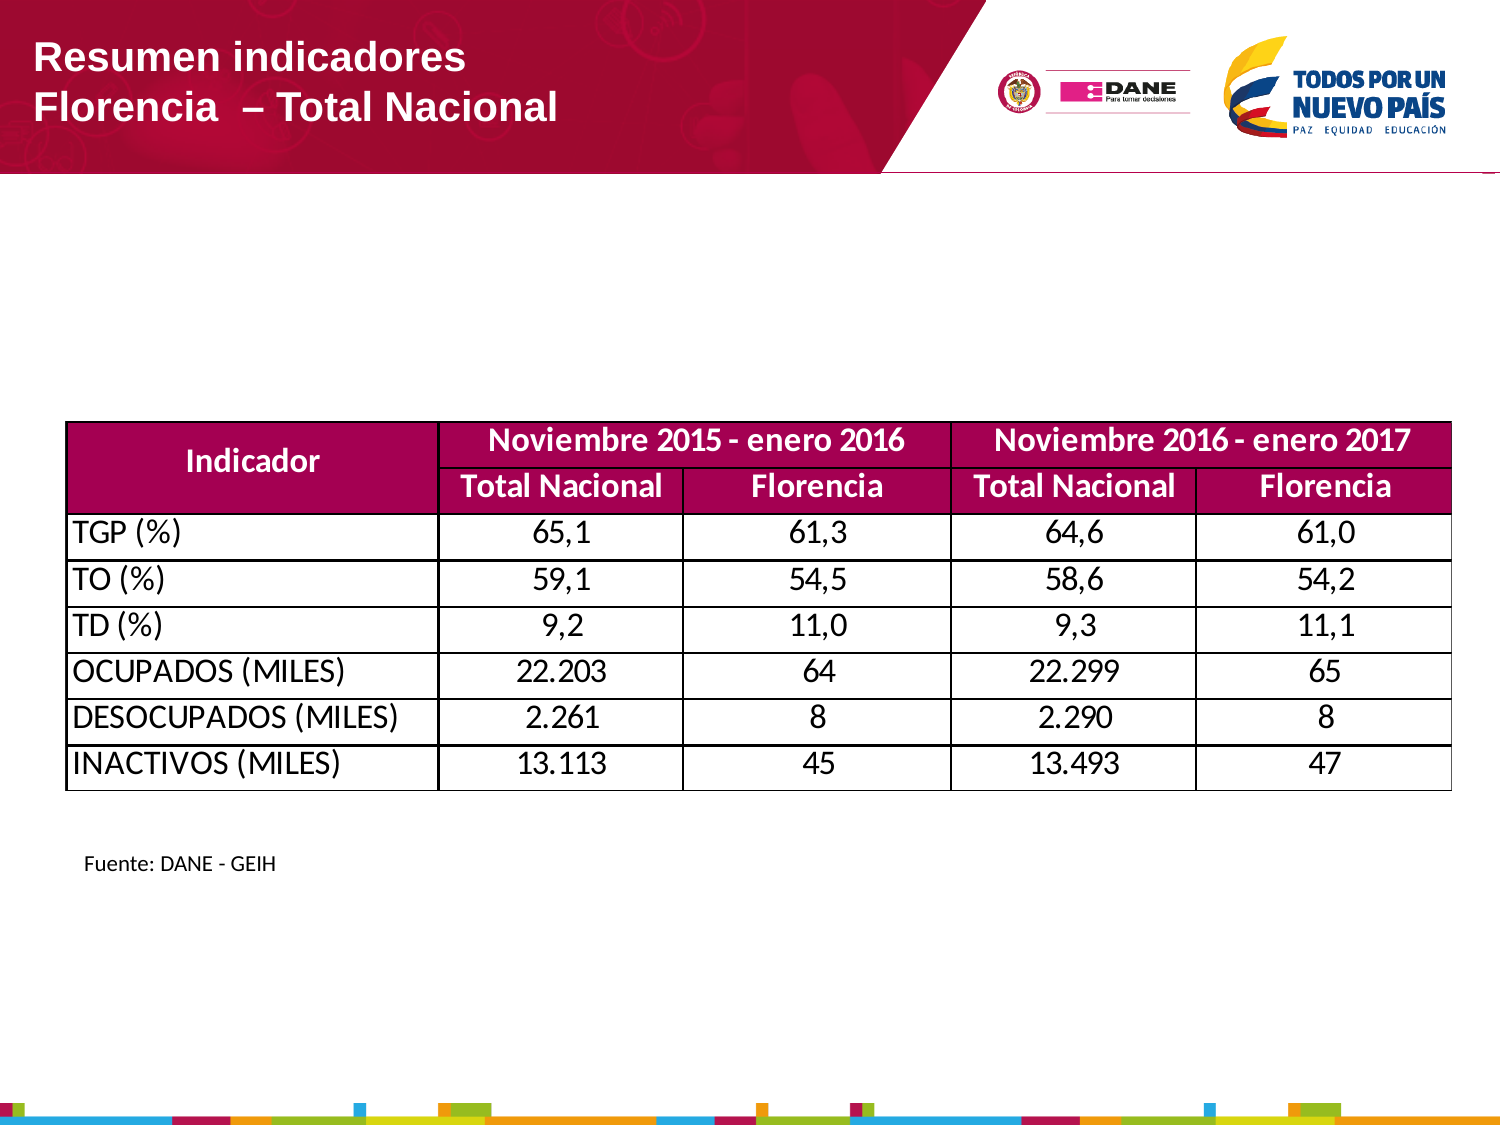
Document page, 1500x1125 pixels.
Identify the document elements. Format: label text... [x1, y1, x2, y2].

picture [998, 36, 1466, 138]
text_box Fuente: DANE - GEIH [69, 841, 297, 884]
text_box Resumen indicadores Florencia – Total Nacional [18, 22, 928, 138]
picture [0, 0, 986, 172]
picture [65, 420, 1455, 794]
picture [0, 1103, 1500, 1125]
